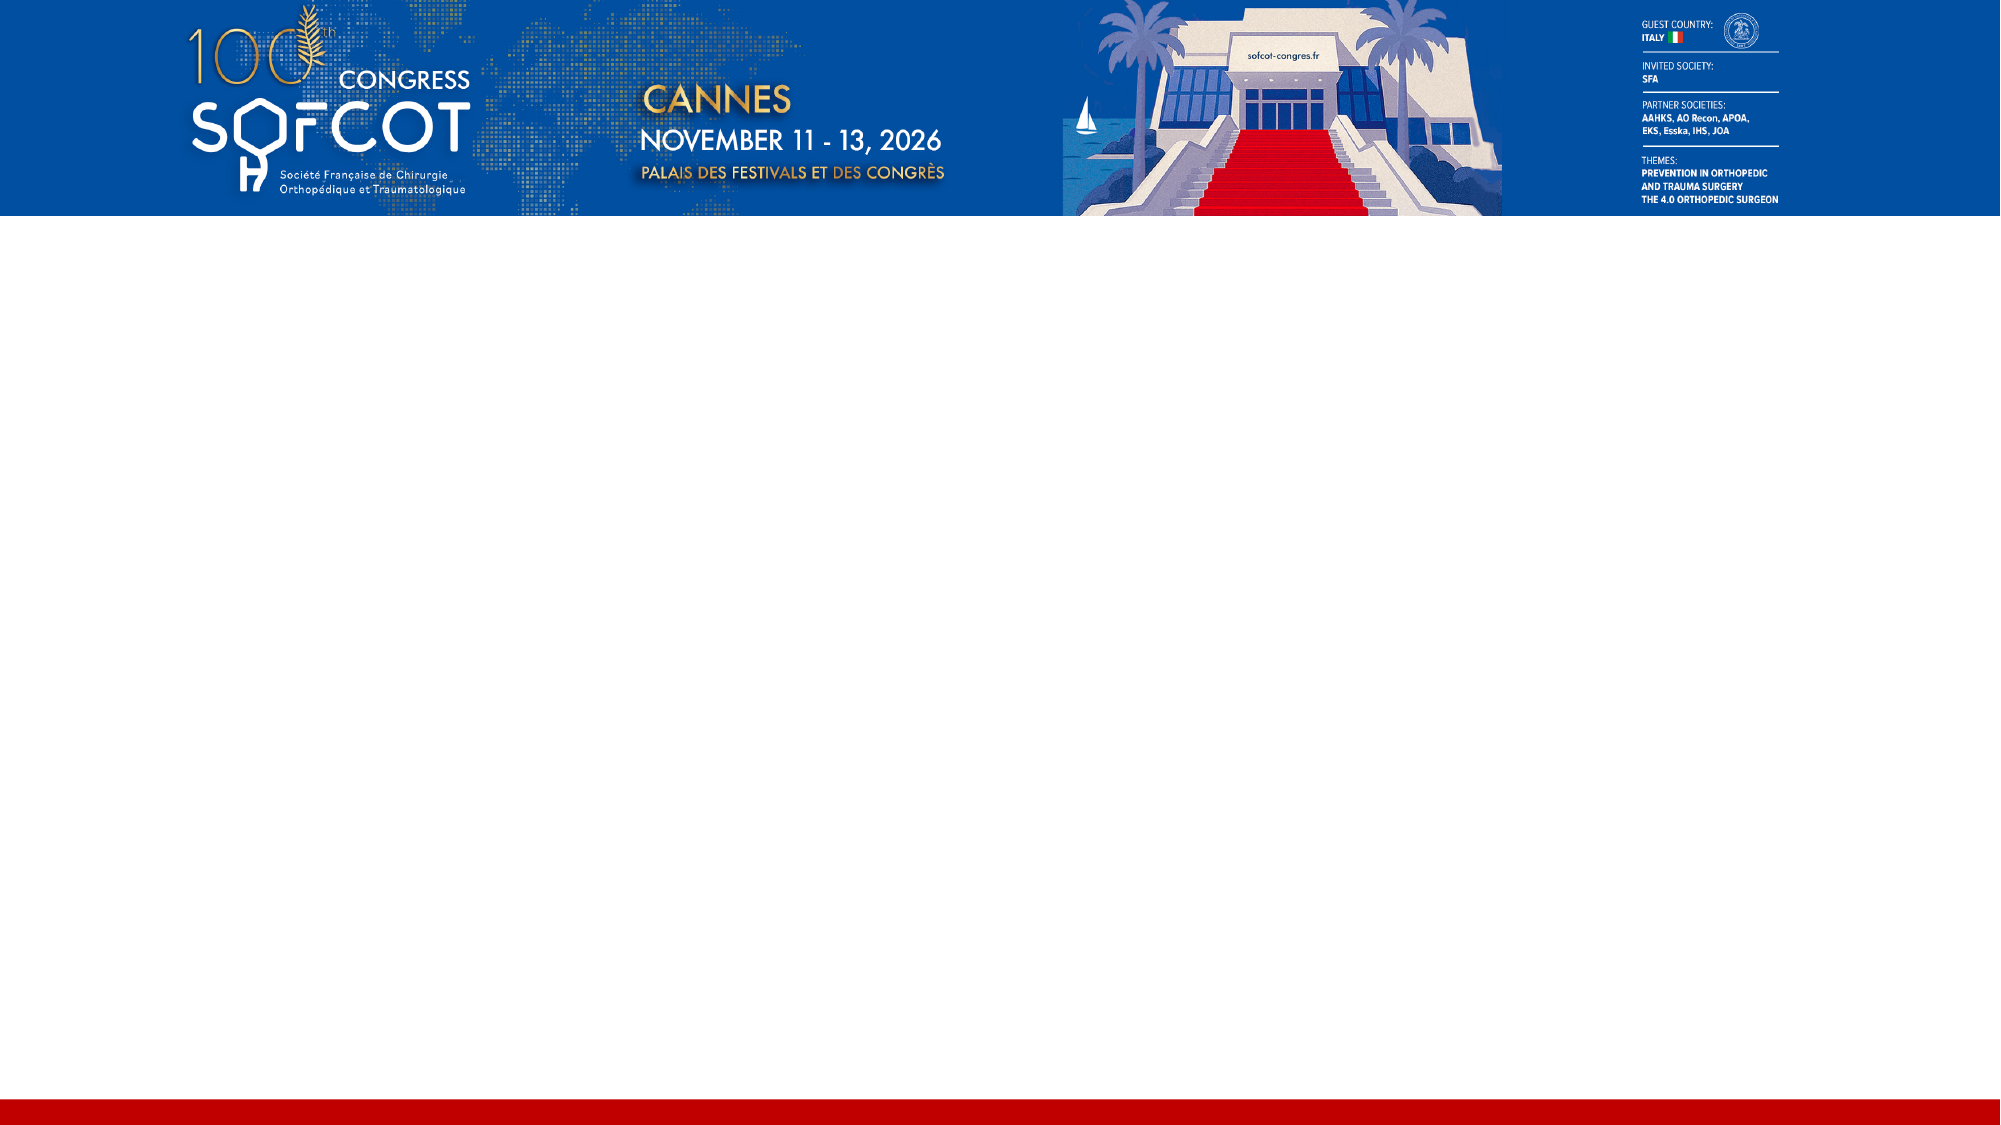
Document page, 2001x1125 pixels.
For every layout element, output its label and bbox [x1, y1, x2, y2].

picture [0, 0, 2000, 216]
